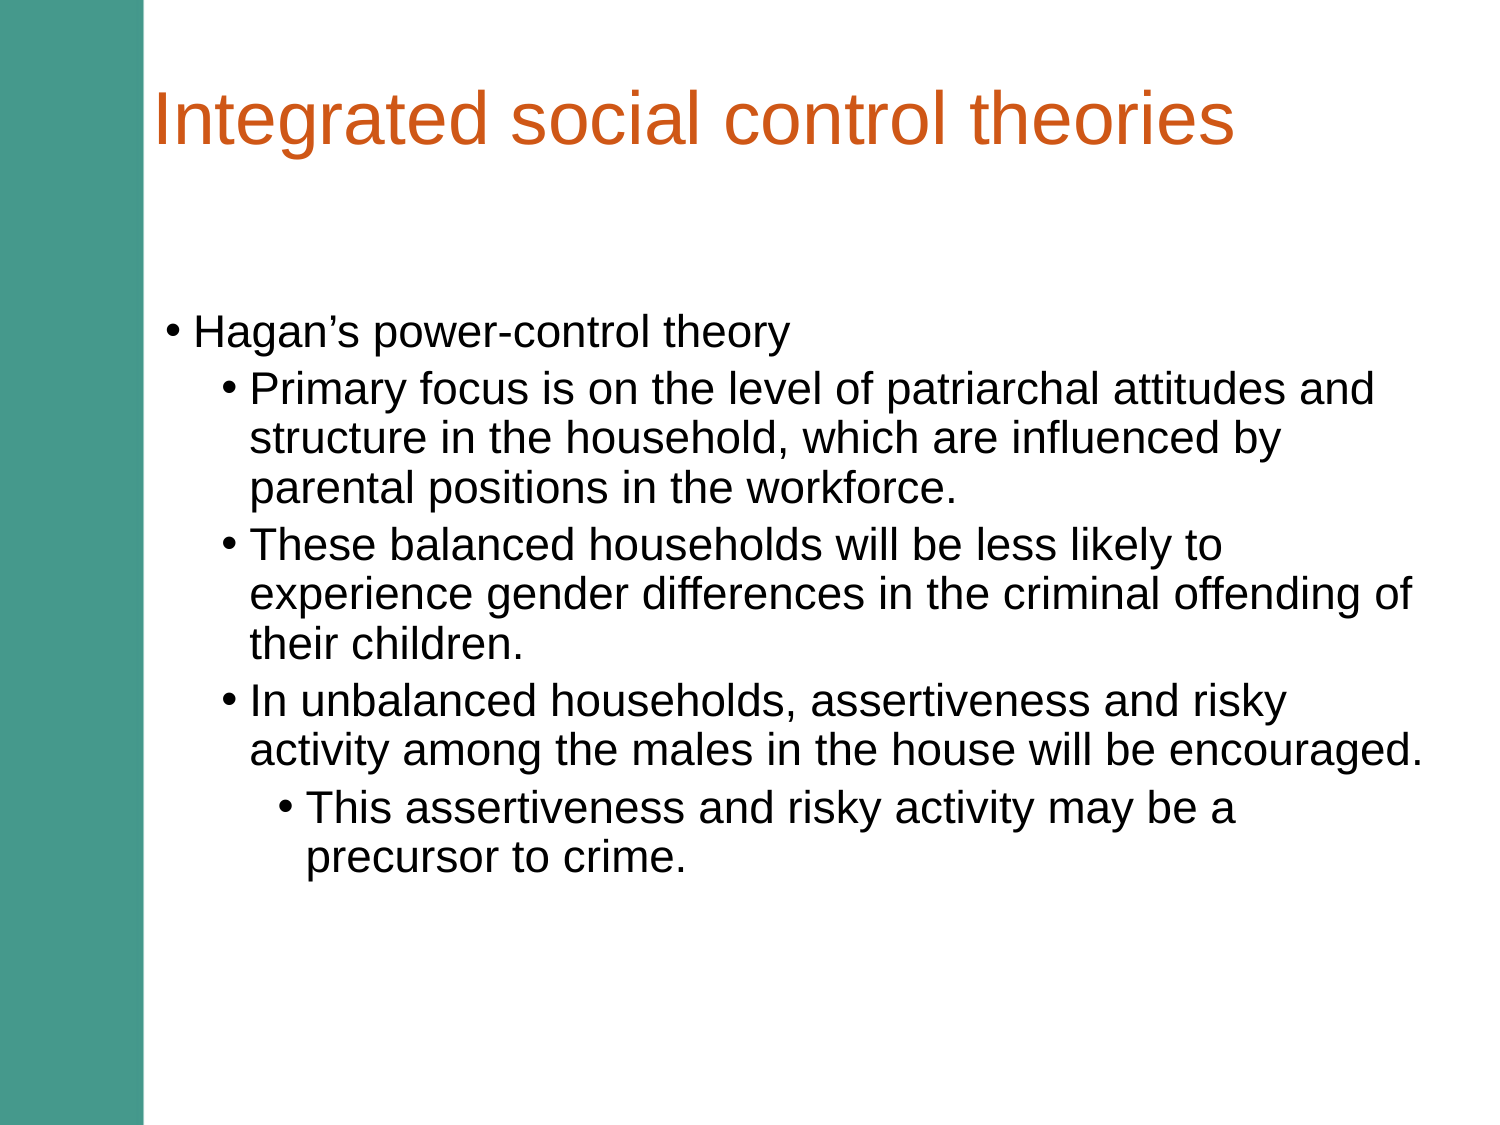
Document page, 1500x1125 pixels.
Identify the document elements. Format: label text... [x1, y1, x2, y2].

title Integrated social control theories [137, 52, 1432, 188]
list Hagan’s power-control theory Primary focus is on the level of patriarchal attitudes and structure in the household, which are influenced by parental positions in the workforce. These balanced households will be less likely to experience gender differences in the criminal offending of their children. In unbalanced households, assertiveness and risky activity among the males in the house will be encouraged. This assertiveness and risky activity may be a precursor to crime. [150, 299, 1444, 1014]
picture [0, 0, 1500, 1125]
